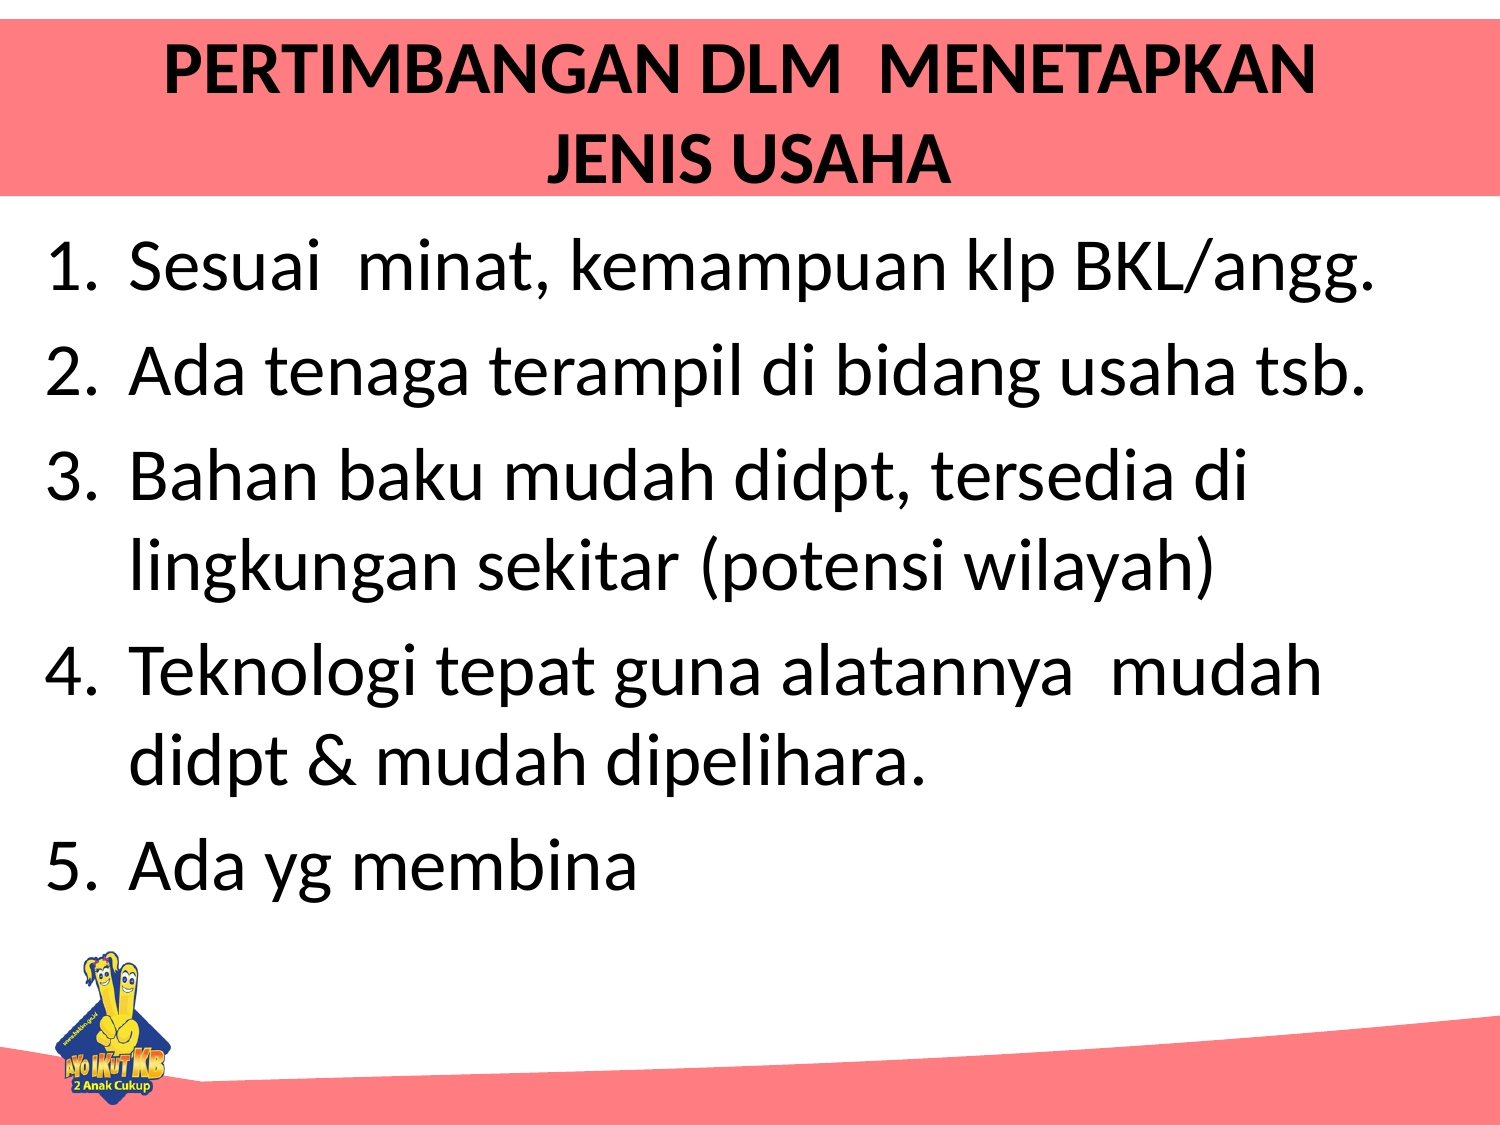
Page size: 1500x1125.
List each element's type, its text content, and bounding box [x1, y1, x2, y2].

list Sesuai minat, kemampuan klp BKL/angg. Ada tenaga terampil di bidang usaha tsb. Bahan baku mudah didpt, tersedia di lingkungan sekitar (potensi wilayah) Teknologi tepat guna alatannya mudah didpt & mudah dipelihara. Ada yg membina [29, 208, 1471, 1024]
title PERTIMBANGAN DLM MENETAPKAN JENIS USAHA [29, 44, 1471, 173]
picture [53, 1024, 172, 1105]
